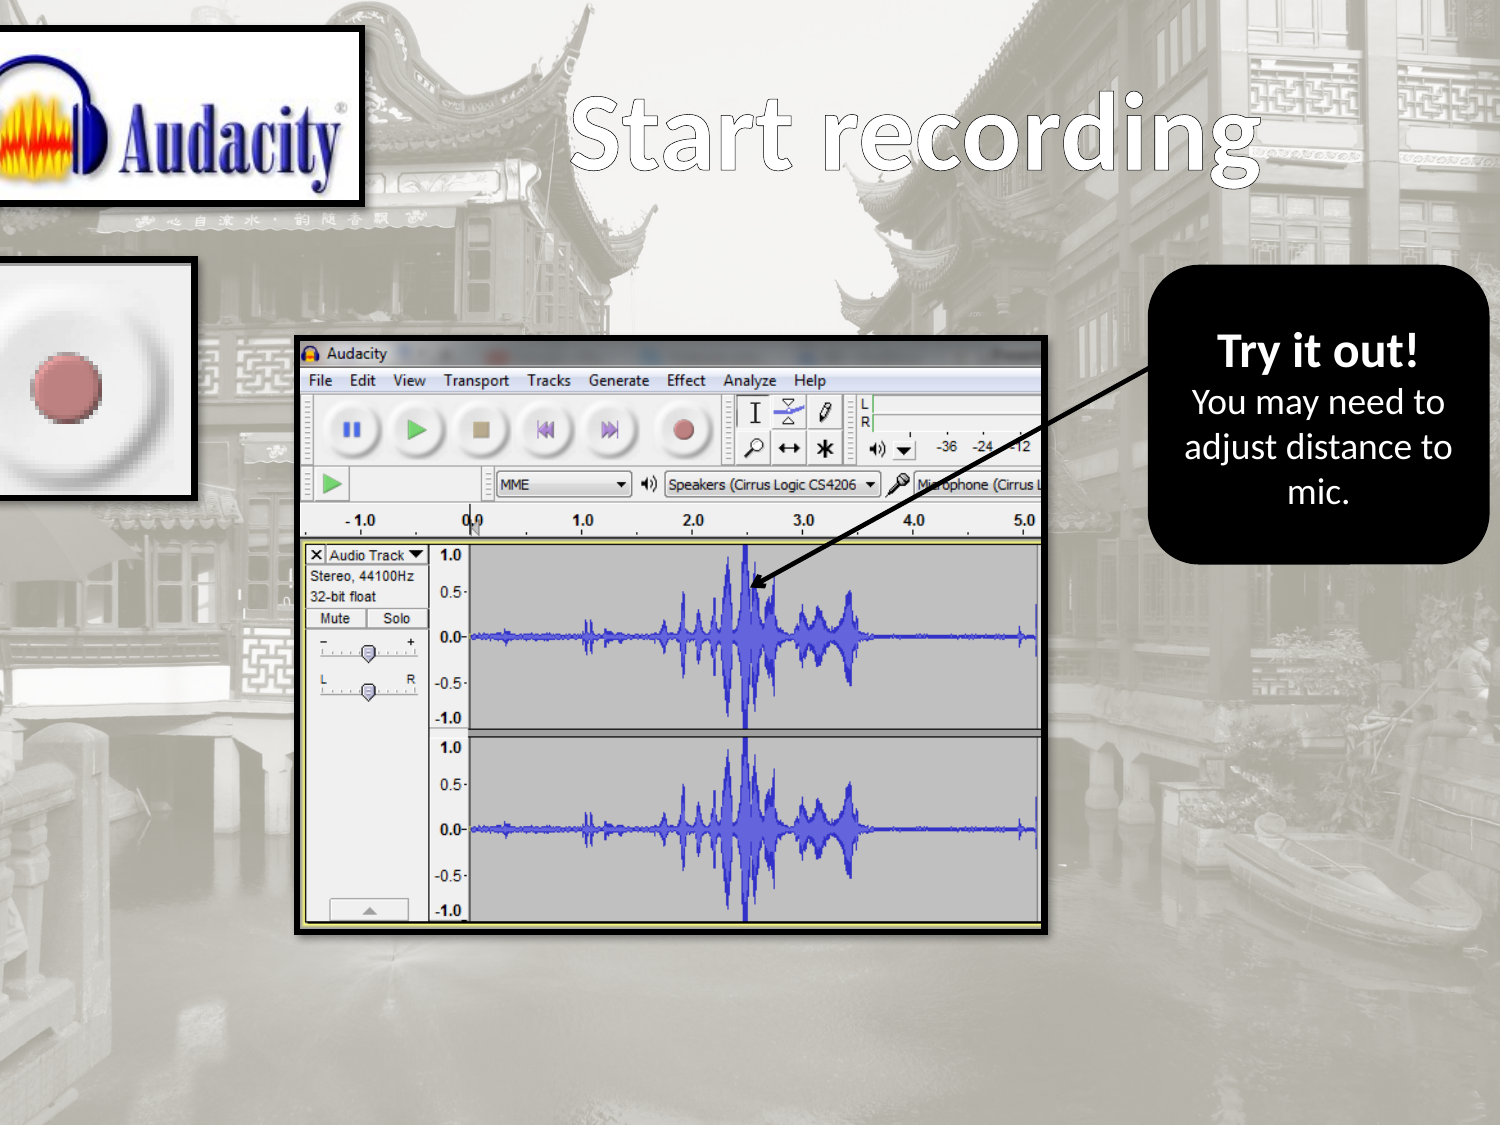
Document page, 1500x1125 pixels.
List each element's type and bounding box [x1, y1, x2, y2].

picture [0, 0, 1500, 1125]
text_box [749, 341, 1198, 588]
